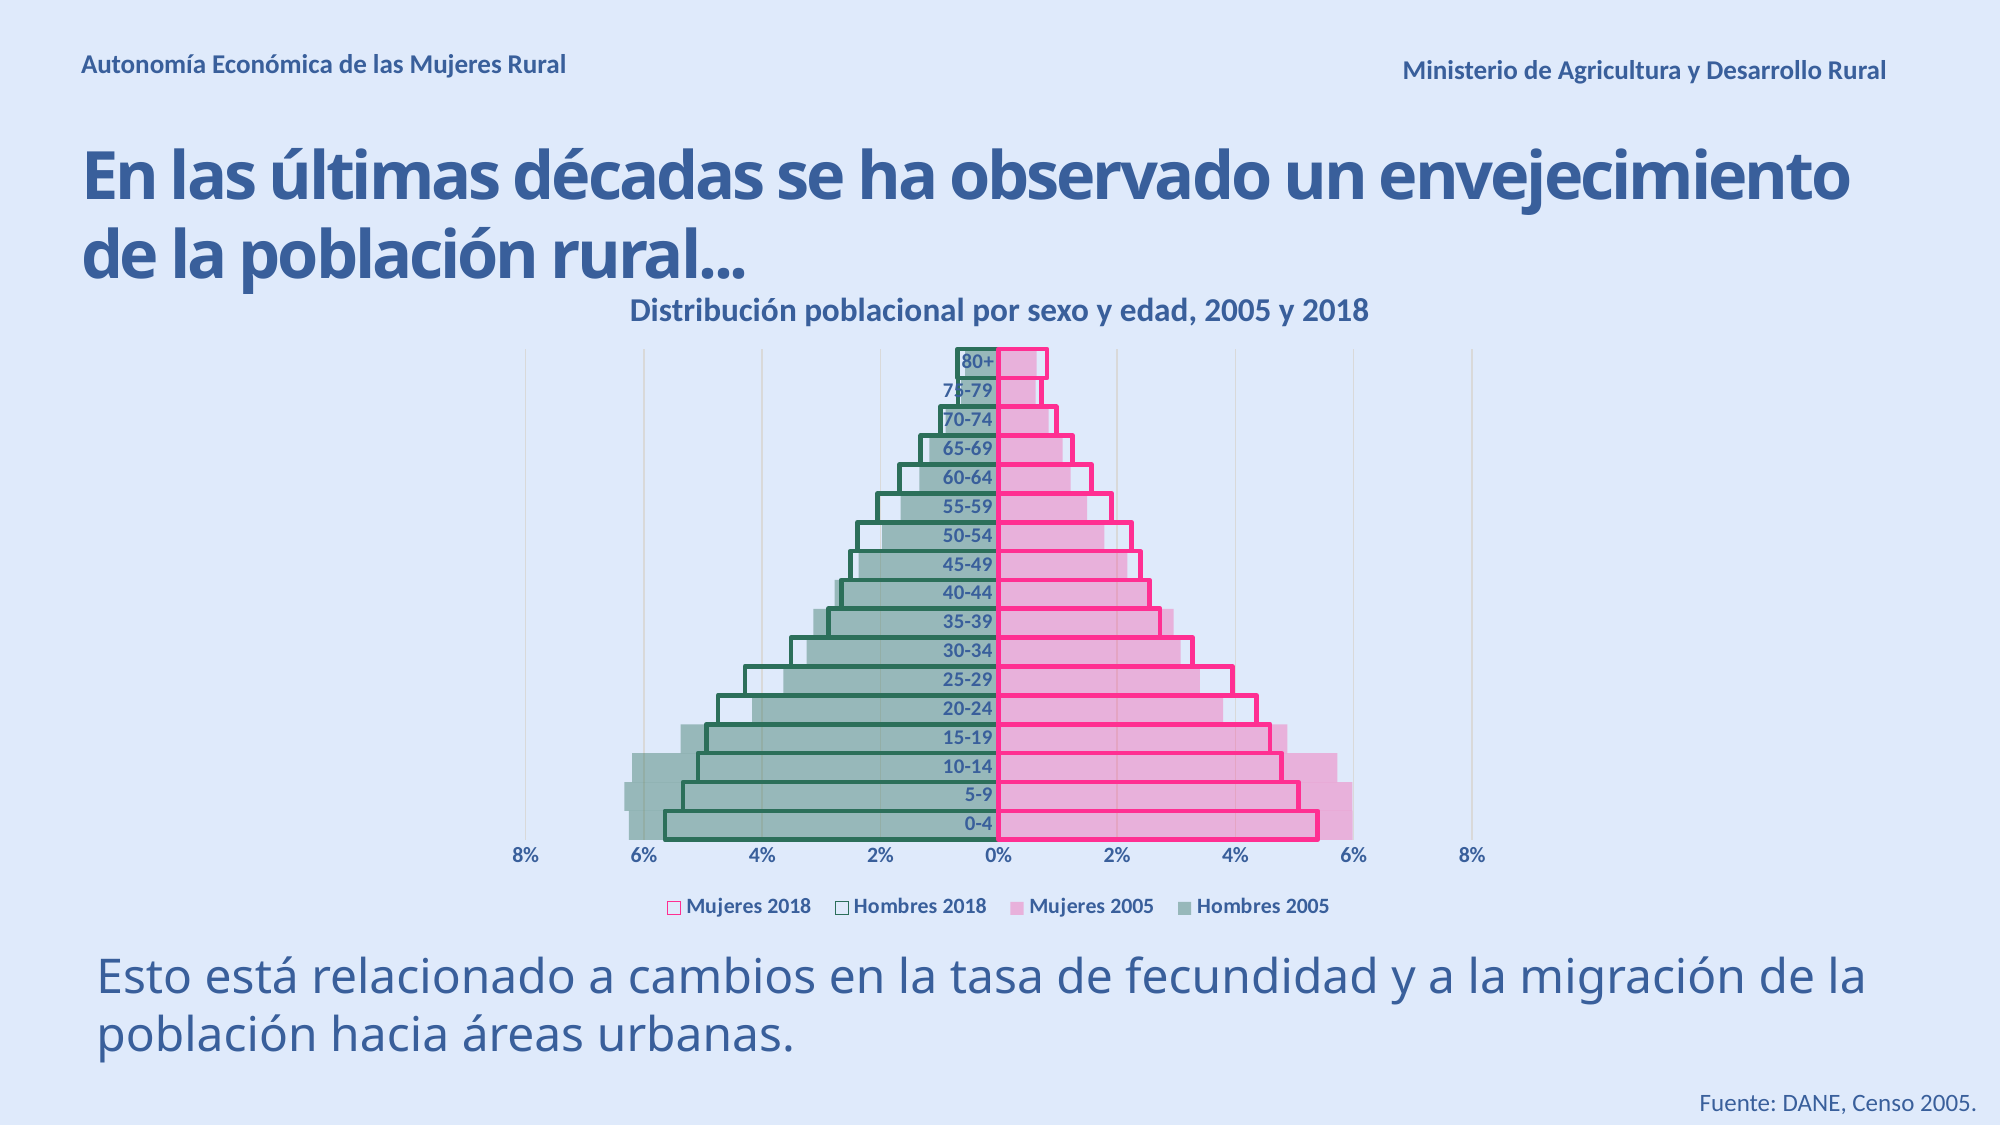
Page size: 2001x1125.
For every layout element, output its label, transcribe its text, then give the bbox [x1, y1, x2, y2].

text_box Esto está relacionado a cambios en la tasa de fecundidad y a la migración de la población hacia áreas urbanas. [81, 938, 1907, 1069]
text_box Autonomía Económica de las Mujeres Rural [66, 38, 617, 86]
text_box Fuente: DANE, Censo 2005. [1684, 1079, 2000, 1125]
text_box Distribución poblacional por sexo y edad, 2005 y 2018 [534, 280, 1466, 336]
text_box Ministerio de Agricultura y Desarrollo Rural [1387, 44, 1902, 93]
text_box En las últimas décadas se ha observado un envejecimiento de la población rural... [66, 125, 1890, 300]
chart [491, 337, 1506, 928]
